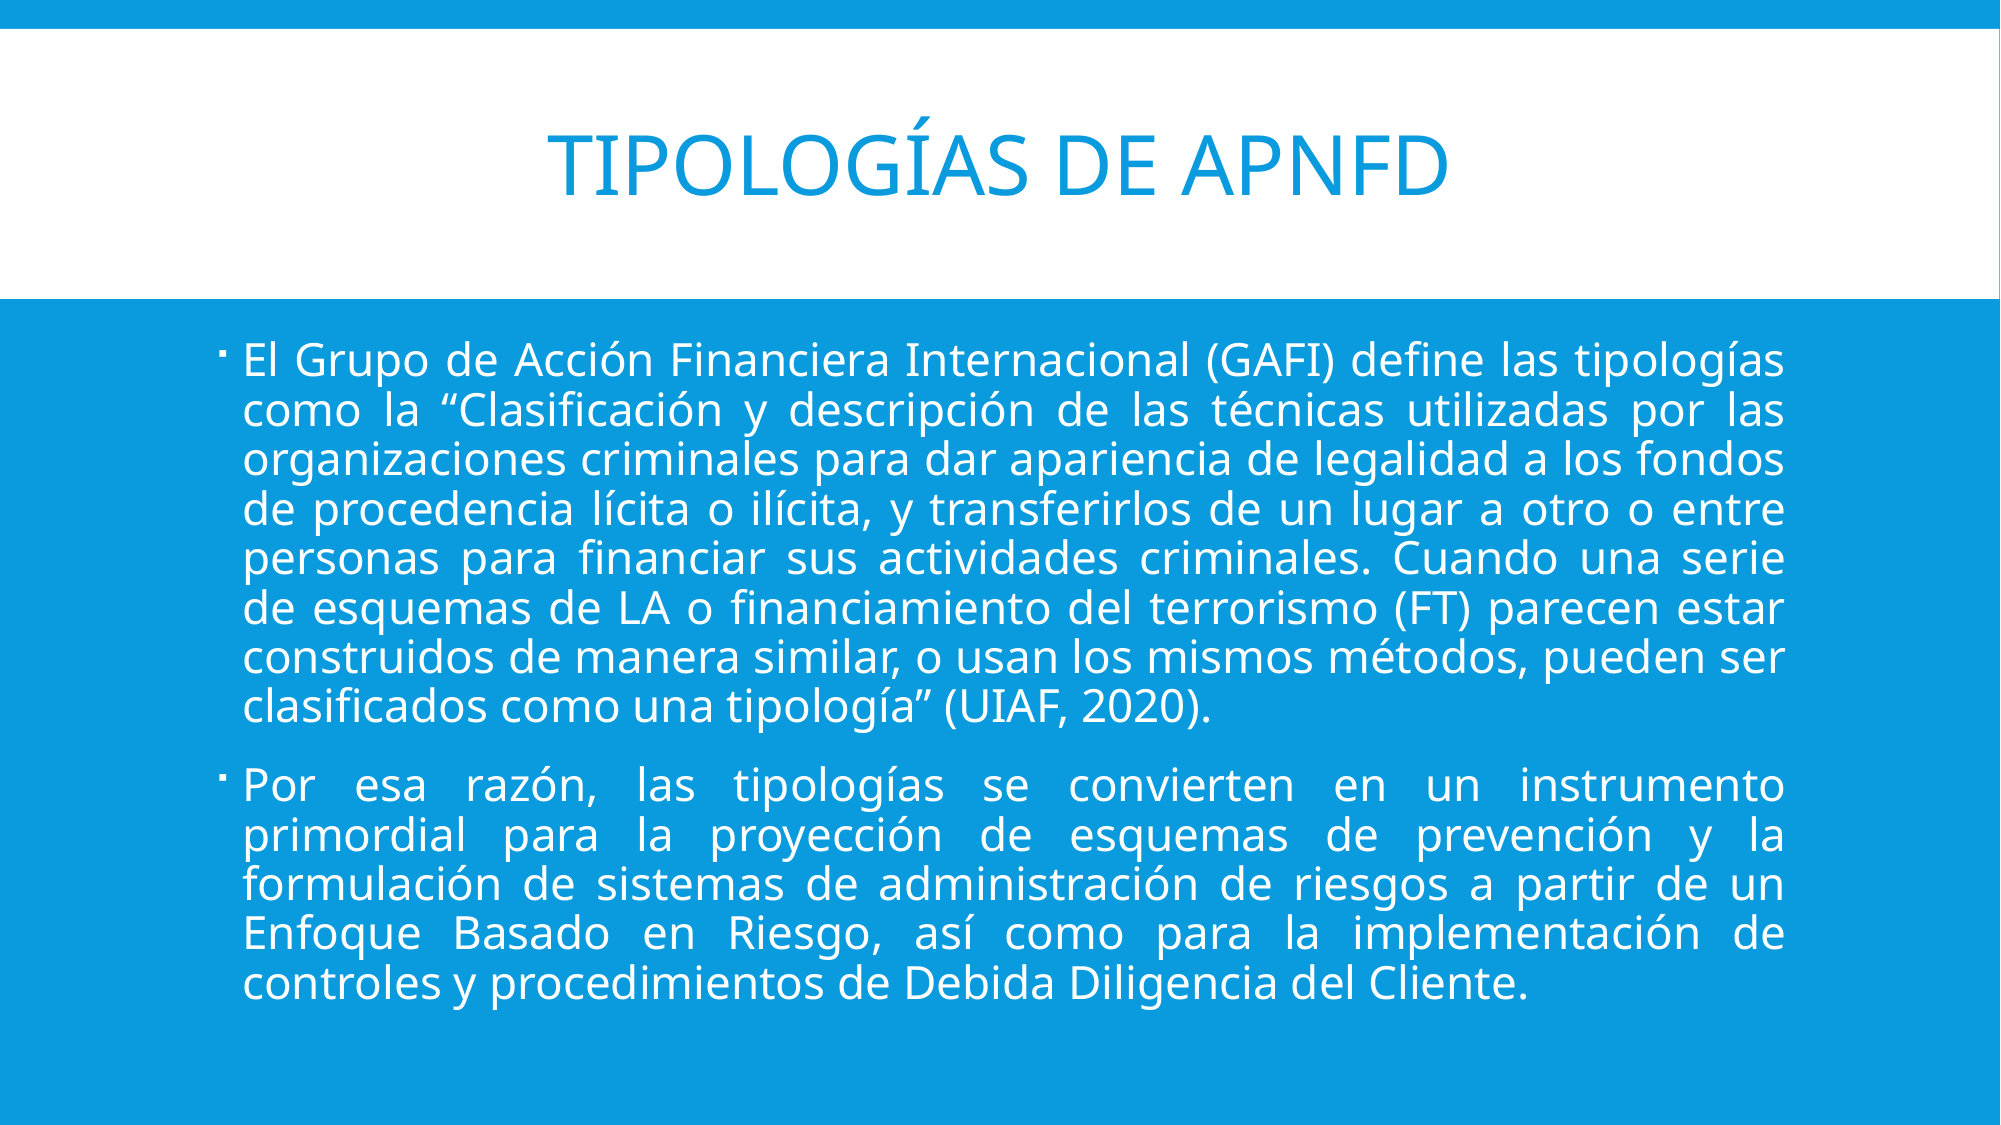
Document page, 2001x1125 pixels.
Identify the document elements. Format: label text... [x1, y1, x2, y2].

title Tipologías de APNFD [197, 46, 1803, 294]
list El Grupo de Acción Financiera Internacional (GAFI) define las tipologías como la “Clasificación y descripción de las técnicas utilizadas por las organizaciones criminales para dar apariencia de legalidad a los fondos de procedencia lícita o ilícita, y transferirlos de un lugar a otro o entre personas para financiar sus actividades criminales. Cuando una serie de esquemas de LA o financiamiento del terrorismo (FT) parecen estar construidos de manera similar, o usan los mismos métodos, pueden ser clasificados como una tipología” (UIAF, 2020). Por esa razón, las tipologías se convierten en un instrumento primordial para la proyección de esquemas de prevención y la formulación de sistemas de administración de riesgos a partir de un Enfoque Basado en Riesgo, así como para la implementación de controles y procedimientos de Debida Diligencia del Cliente. [197, 329, 1803, 1021]
